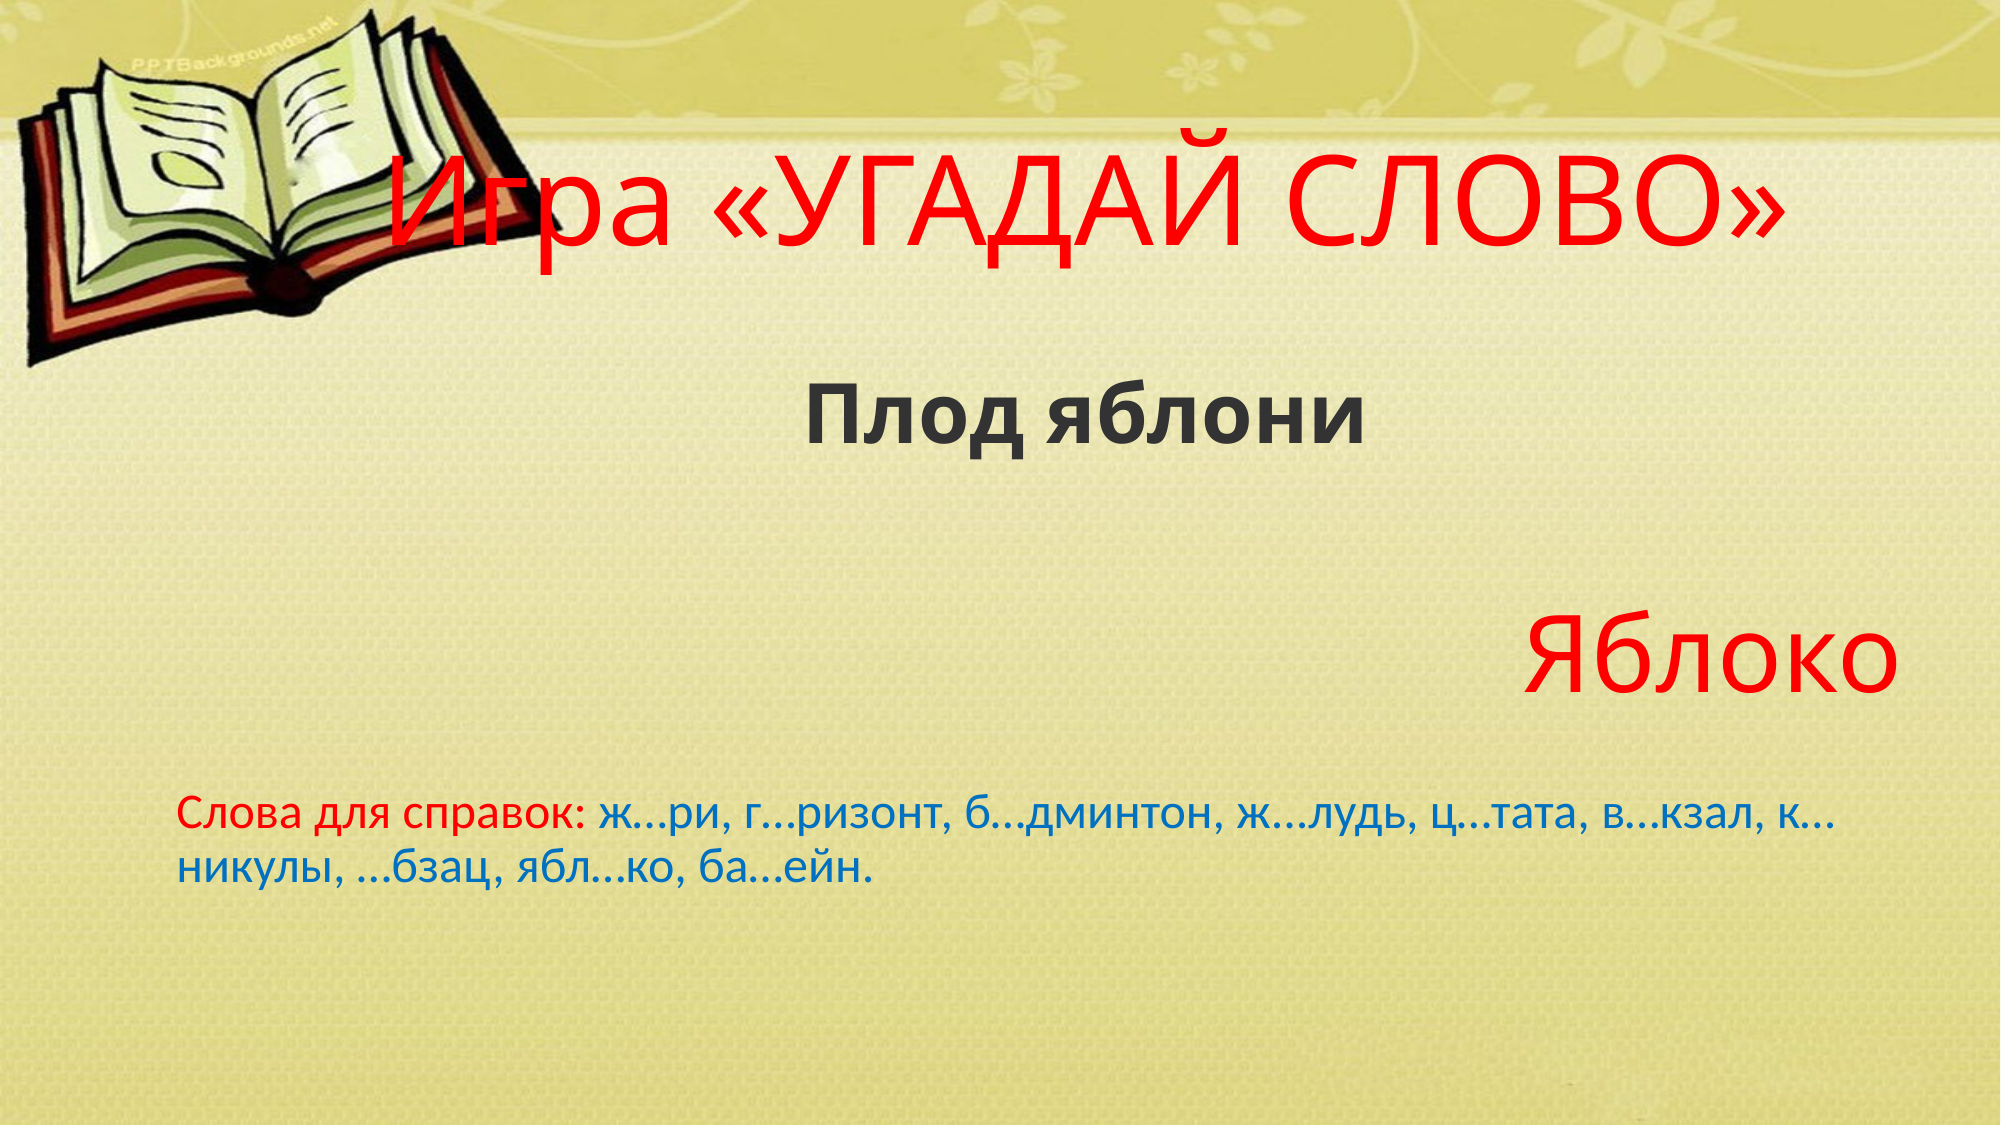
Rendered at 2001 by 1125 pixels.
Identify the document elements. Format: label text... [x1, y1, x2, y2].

text_box Яблоко [933, 592, 1918, 724]
list Плод яблони [223, 364, 1949, 538]
picture [0, 0, 2001, 1125]
text_box Игра «УГАДАЙ СЛОВО» [223, 62, 1949, 281]
text_box Слова для справок: ж…ри, г…ризонт, б…дминтон, ж...лудь, ц…тата, в…кзал, к…никулы, …бзац, ябл…ко, ба…ейн. [161, 777, 1887, 1024]
